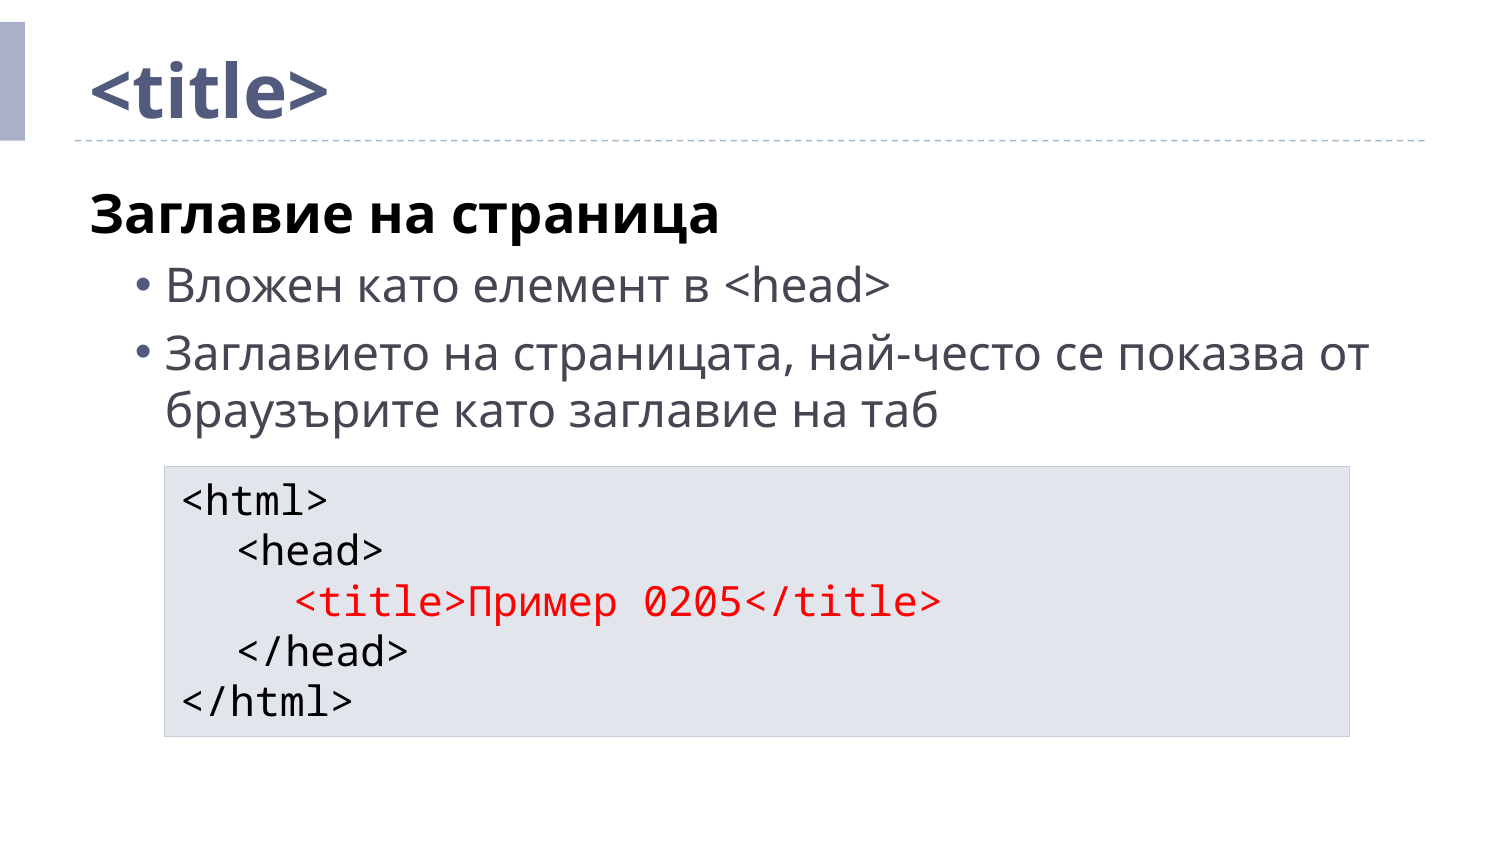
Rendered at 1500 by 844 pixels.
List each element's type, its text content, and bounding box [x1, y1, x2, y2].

title <title> [75, 18, 1475, 141]
list Заглавие на страница Вложен като елемент в <head> Заглавието на страницата, най-често се показва от браузърите като заглавие на таб [75, 171, 1475, 835]
text_box <html> <head> <title>Пример 0205</title> </head> </html> [164, 466, 1350, 737]
